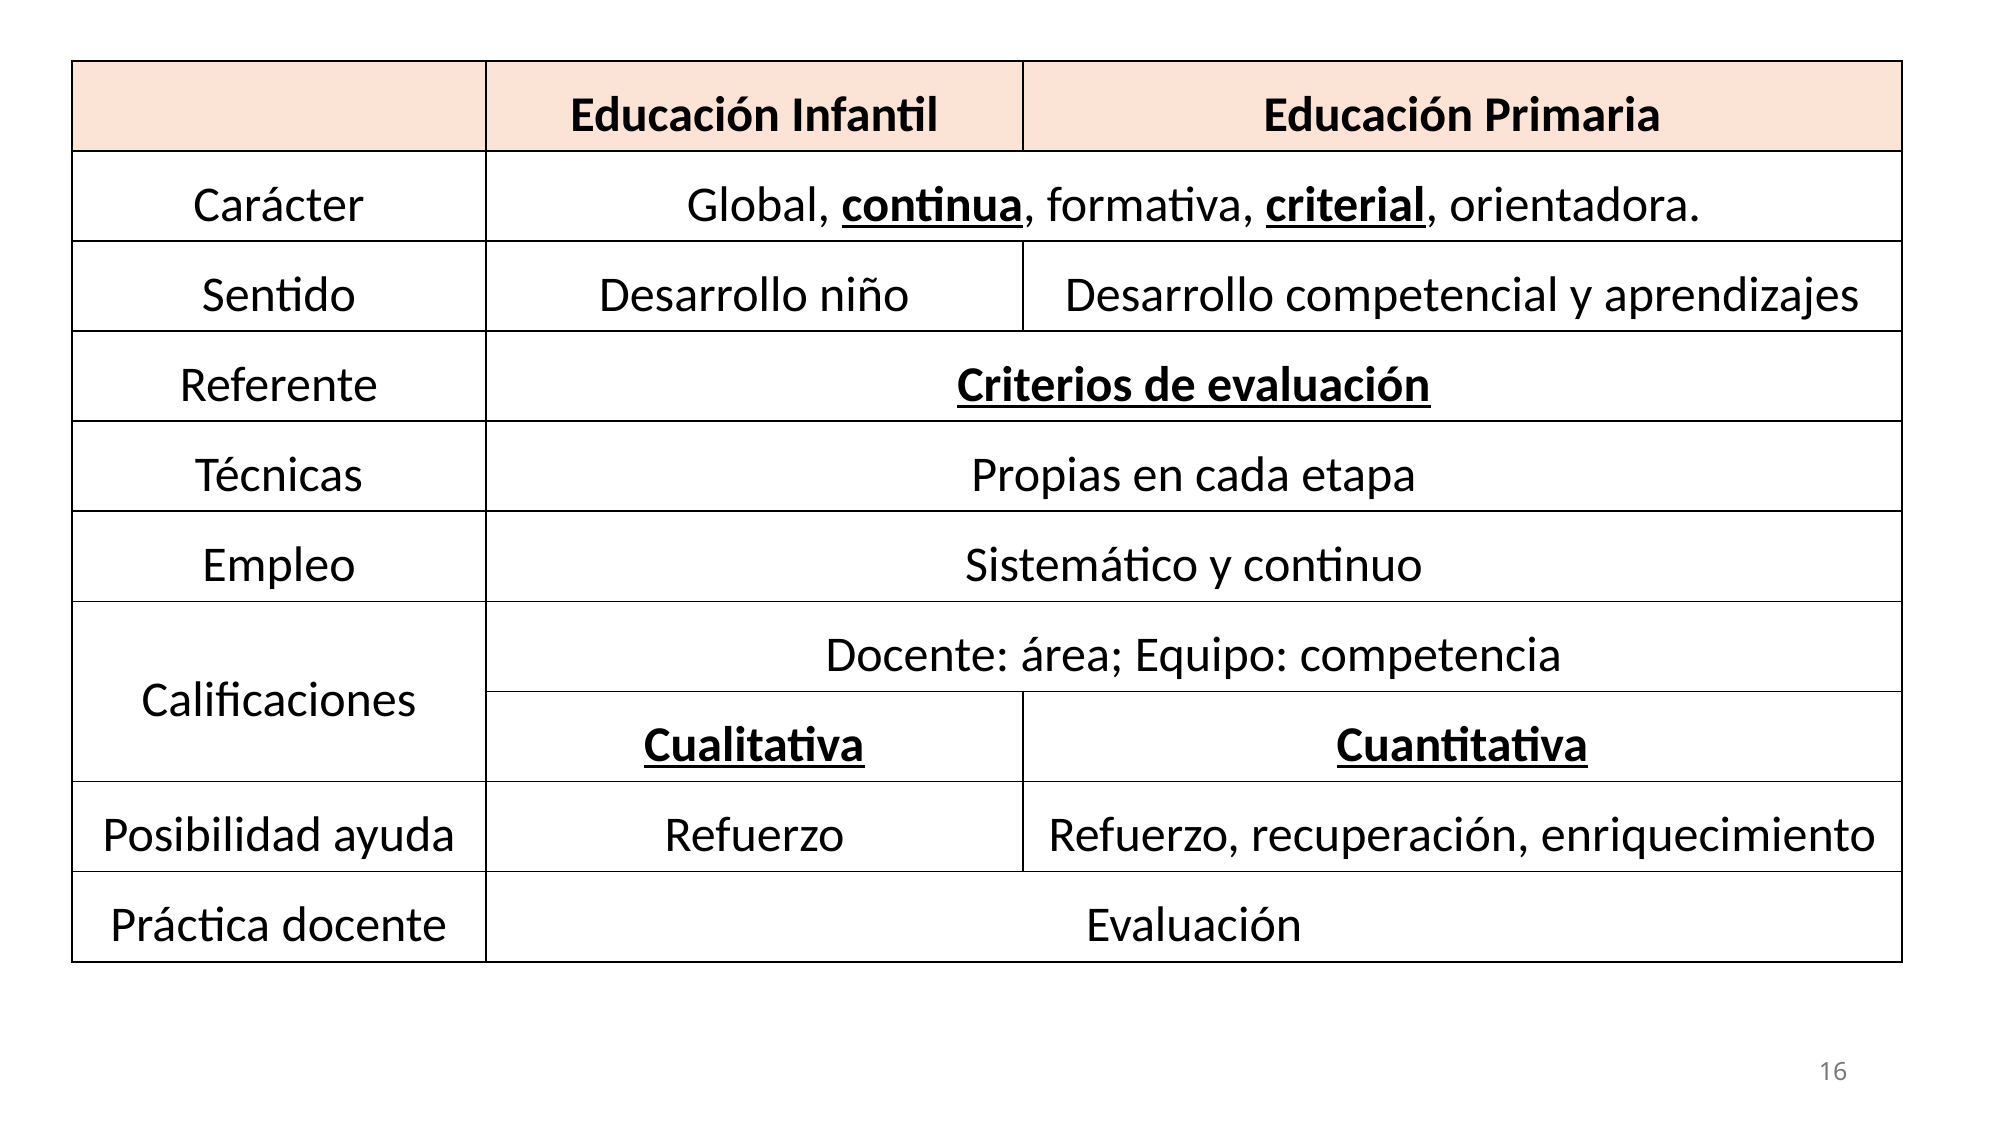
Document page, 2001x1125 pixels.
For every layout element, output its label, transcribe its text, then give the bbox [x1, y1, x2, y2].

table_cell Docente: área; Equipo: competencia [487, 602, 1901, 691]
slide_number 16 [1412, 1042, 1863, 1103]
table_cell Posibilidad ayuda [73, 782, 485, 871]
table_cell Carácter [73, 152, 485, 240]
table_cell Práctica docente [73, 872, 485, 961]
table_cell Desarrollo competencial y aprendizajes [1024, 242, 1901, 330]
table_cell Refuerzo [487, 782, 1022, 871]
table_cell Cualitativa [487, 692, 1022, 781]
table_cell Global, continua, formativa, criterial, orientadora. [487, 152, 1901, 240]
table_header Educación Infantil [487, 62, 1022, 150]
table_cell Calificaciones [73, 602, 485, 781]
table_cell Cuantitativa [1024, 692, 1901, 781]
table_cell Sistemático y continuo [487, 512, 1901, 601]
table_header [73, 62, 485, 150]
table_header Educación Primaria [1024, 62, 1901, 150]
table_cell Desarrollo niño [487, 242, 1022, 330]
table_cell Referente [73, 332, 485, 420]
table_cell Criterios de evaluación [487, 332, 1901, 420]
table_cell Evaluación [487, 872, 1901, 961]
table_cell Propias en cada etapa [487, 422, 1901, 510]
table_cell Empleo [73, 512, 485, 601]
table_cell Técnicas [73, 422, 485, 510]
table_cell Refuerzo, recuperación, enriquecimiento [1024, 782, 1901, 871]
table_cell Sentido [73, 242, 485, 330]
